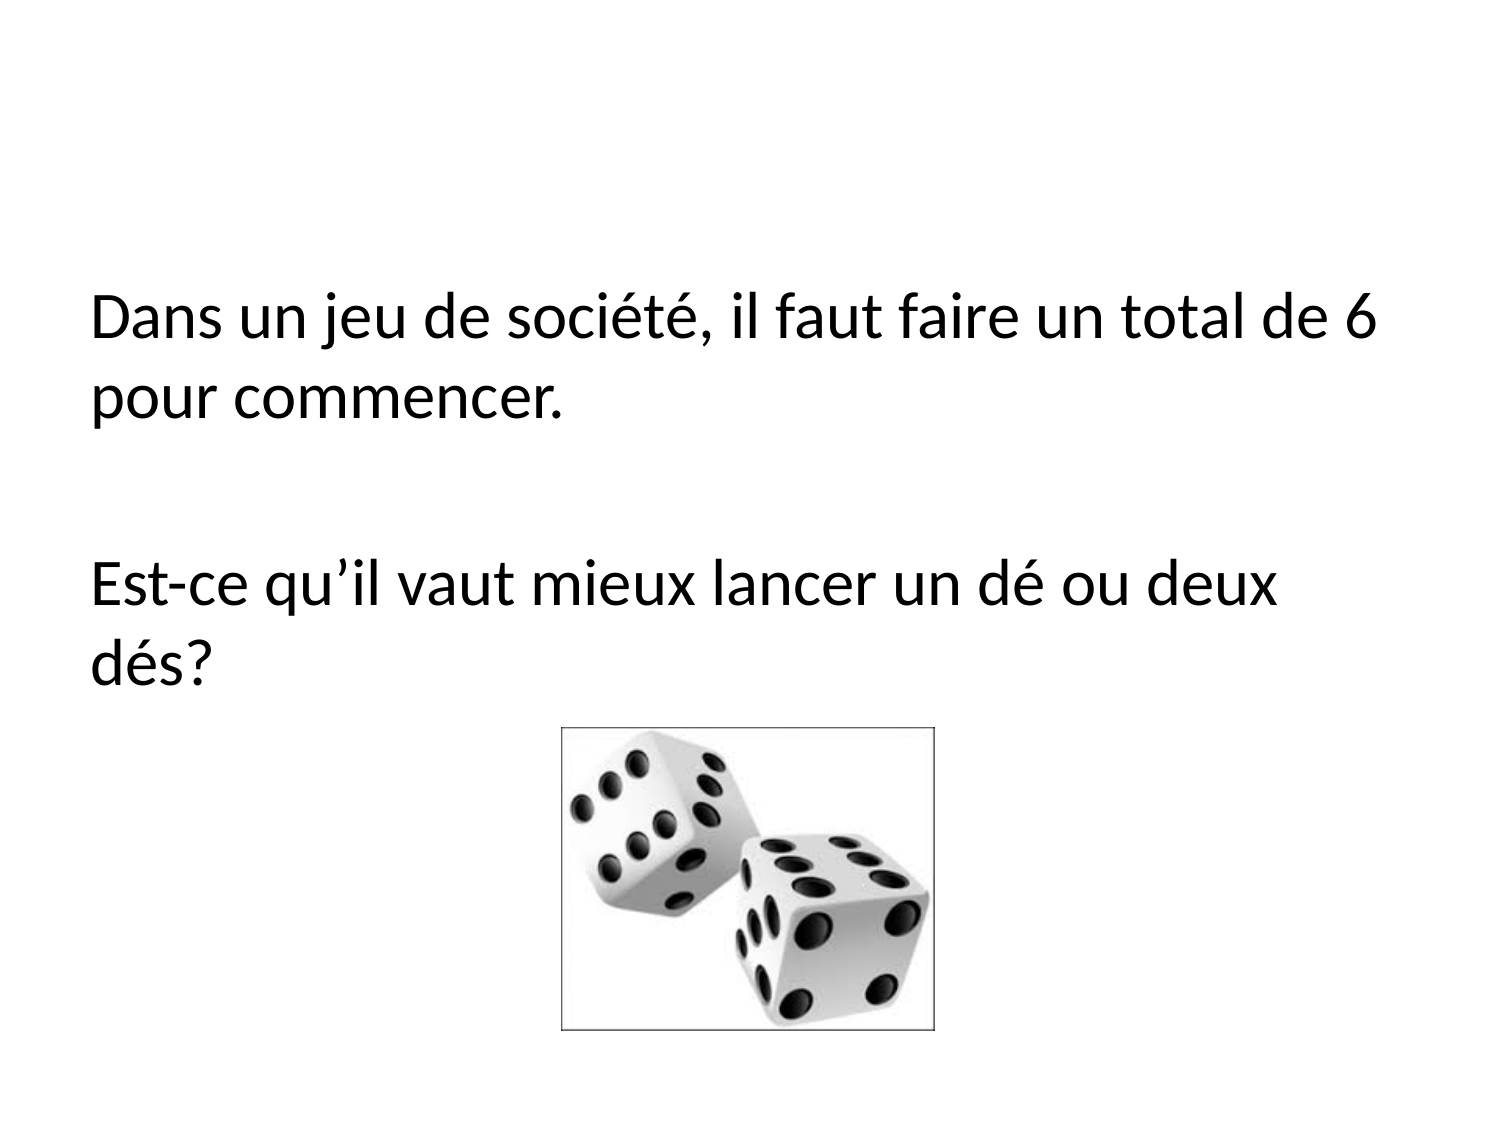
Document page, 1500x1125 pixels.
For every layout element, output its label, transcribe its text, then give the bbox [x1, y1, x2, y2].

list Dans un jeu de société, il faut faire un total de 6 pour commencer. Est-ce qu’il vaut mieux lancer un dé ou deux dés? [75, 78, 1425, 1005]
picture [560, 727, 935, 1032]
